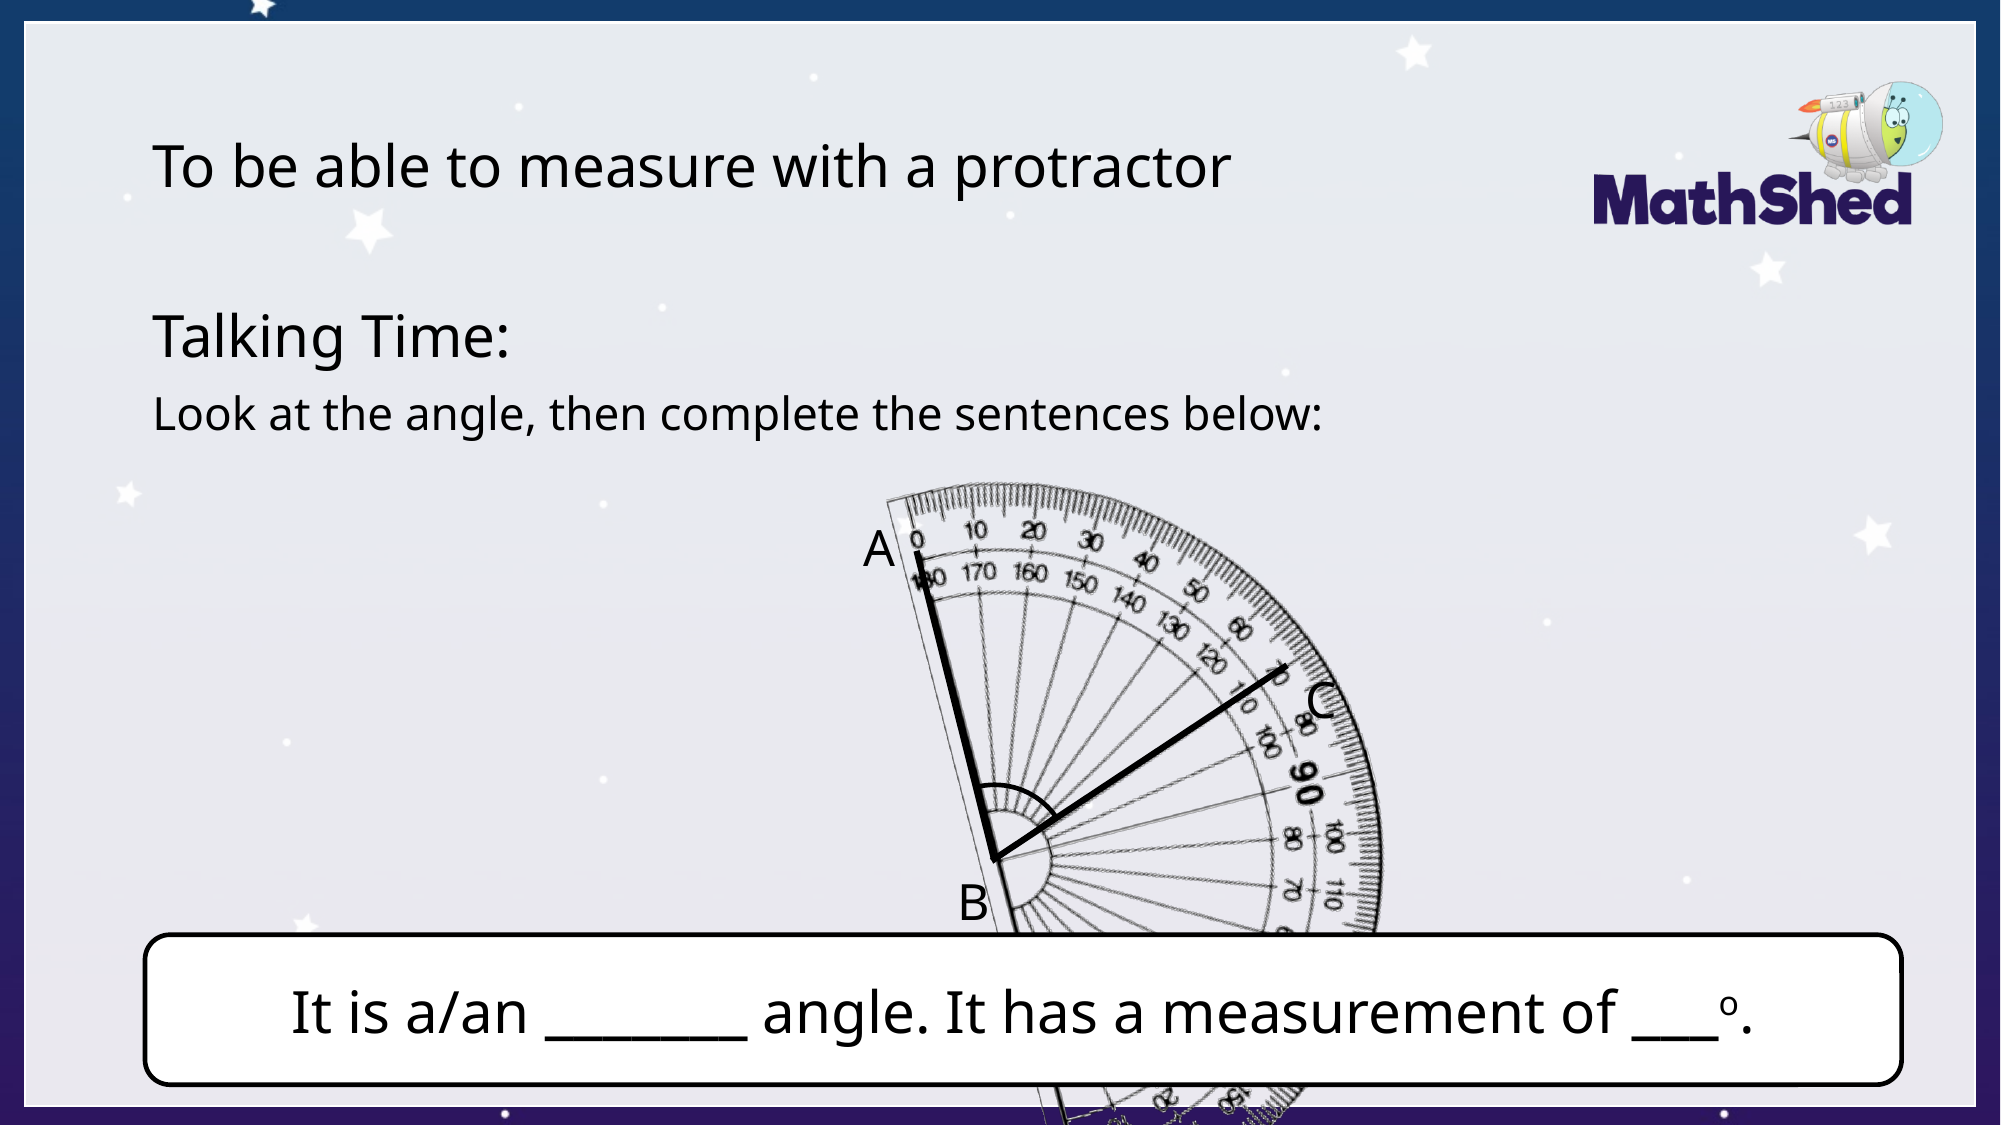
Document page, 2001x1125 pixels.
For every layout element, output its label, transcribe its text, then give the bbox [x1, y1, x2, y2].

list Talking Time: Look at the angle, then complete the sentences below: [137, 299, 1863, 1014]
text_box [916, 550, 994, 859]
title To be able to measure with a protractor [137, 59, 1578, 278]
text_box It is a/an _______ angle. It has a measurement of ___o. [143, 933, 1903, 1086]
text_box A [848, 509, 911, 584]
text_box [991, 665, 1287, 861]
picture [0, 0, 2001, 1125]
